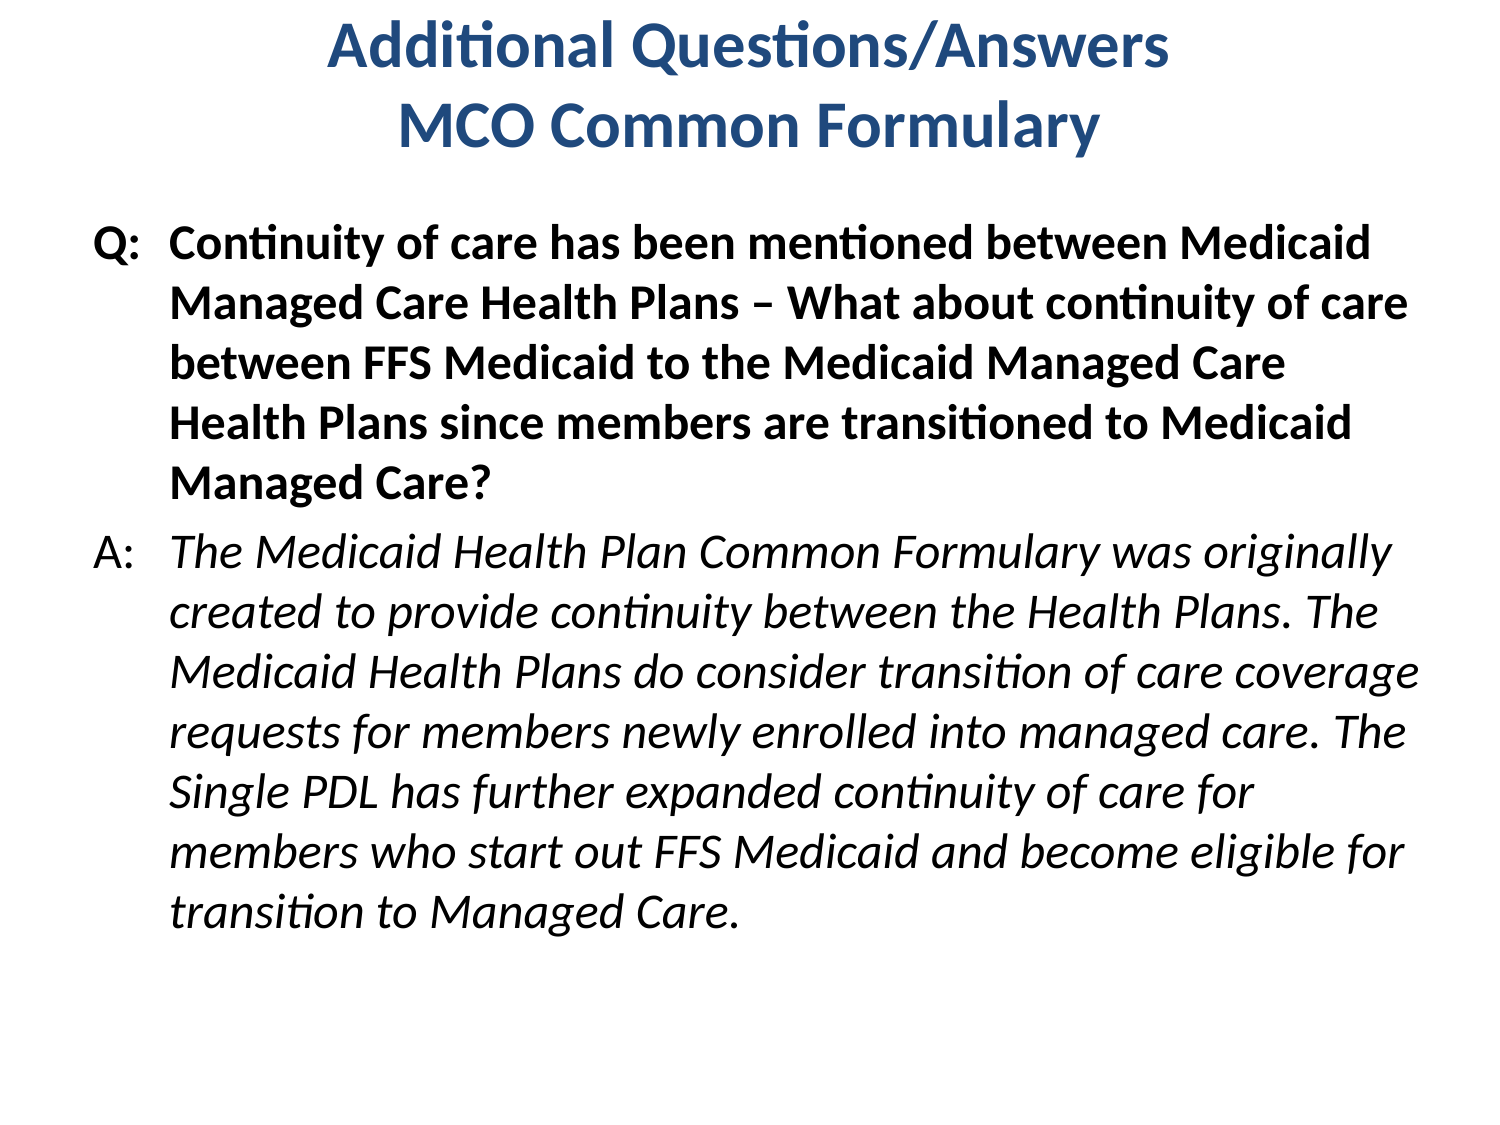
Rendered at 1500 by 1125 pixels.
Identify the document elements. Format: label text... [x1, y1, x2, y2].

title Additional Questions/Answers MCO Common Formulary [49, 37, 1450, 125]
list Q: Continuity of care has been mentioned between Medicaid Managed Care Health Plans – What about continuity of care between FFS Medicaid to the Medicaid Managed Care Health Plans since members are transitioned to Medicaid Managed Care? A: The Medicaid Health Plan Common Formulary was originally created to provide continuity between the Health Plans. The Medicaid Health Plans do consider transition of care coverage requests for members newly enrolled into managed care. The Single PDL has further expanded continuity of care for members who start out FFS Medicaid and become eligible for transition to Managed Care. [78, 201, 1450, 1040]
